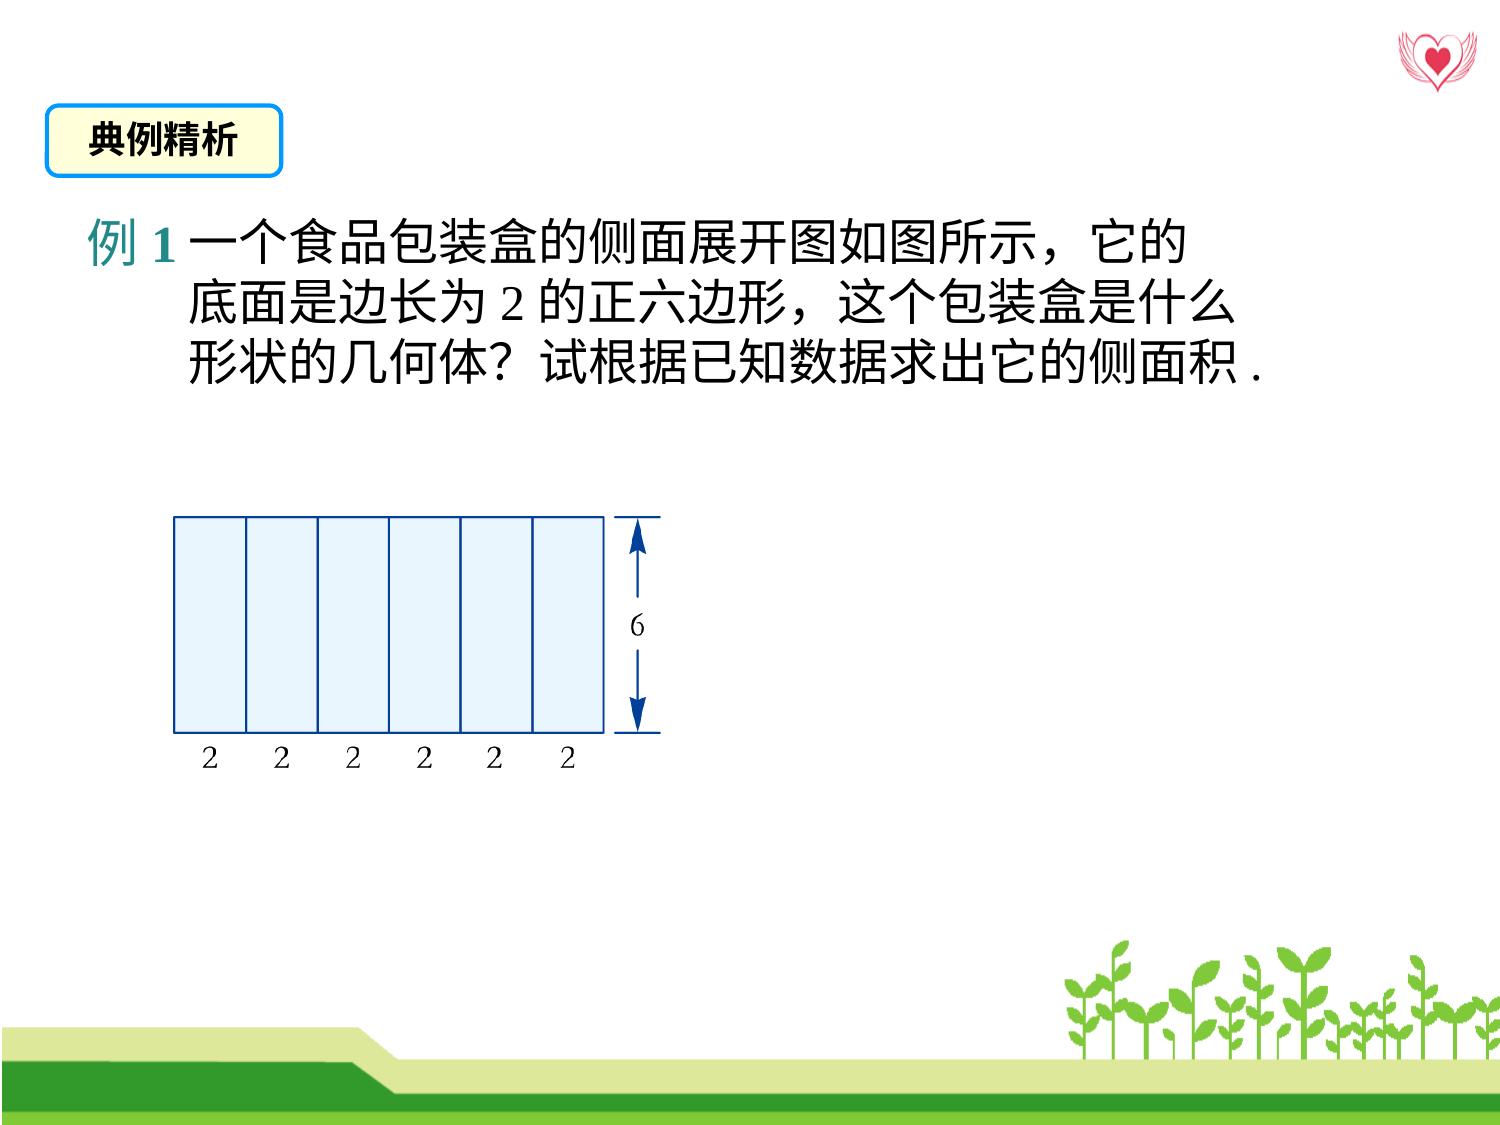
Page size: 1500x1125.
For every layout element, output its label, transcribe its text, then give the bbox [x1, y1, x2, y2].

text_box 例1 [71, 203, 205, 281]
text_box 一个食品包装盒的侧面展开图如图所示，它的 底面是边长为2的正六边形，这个包装盒是什么 形状的几何体？试根据已知数据求出它的侧面积. [173, 203, 1500, 399]
text_box 典例精析 [46, 105, 282, 176]
picture [0, 0, 1500, 1125]
